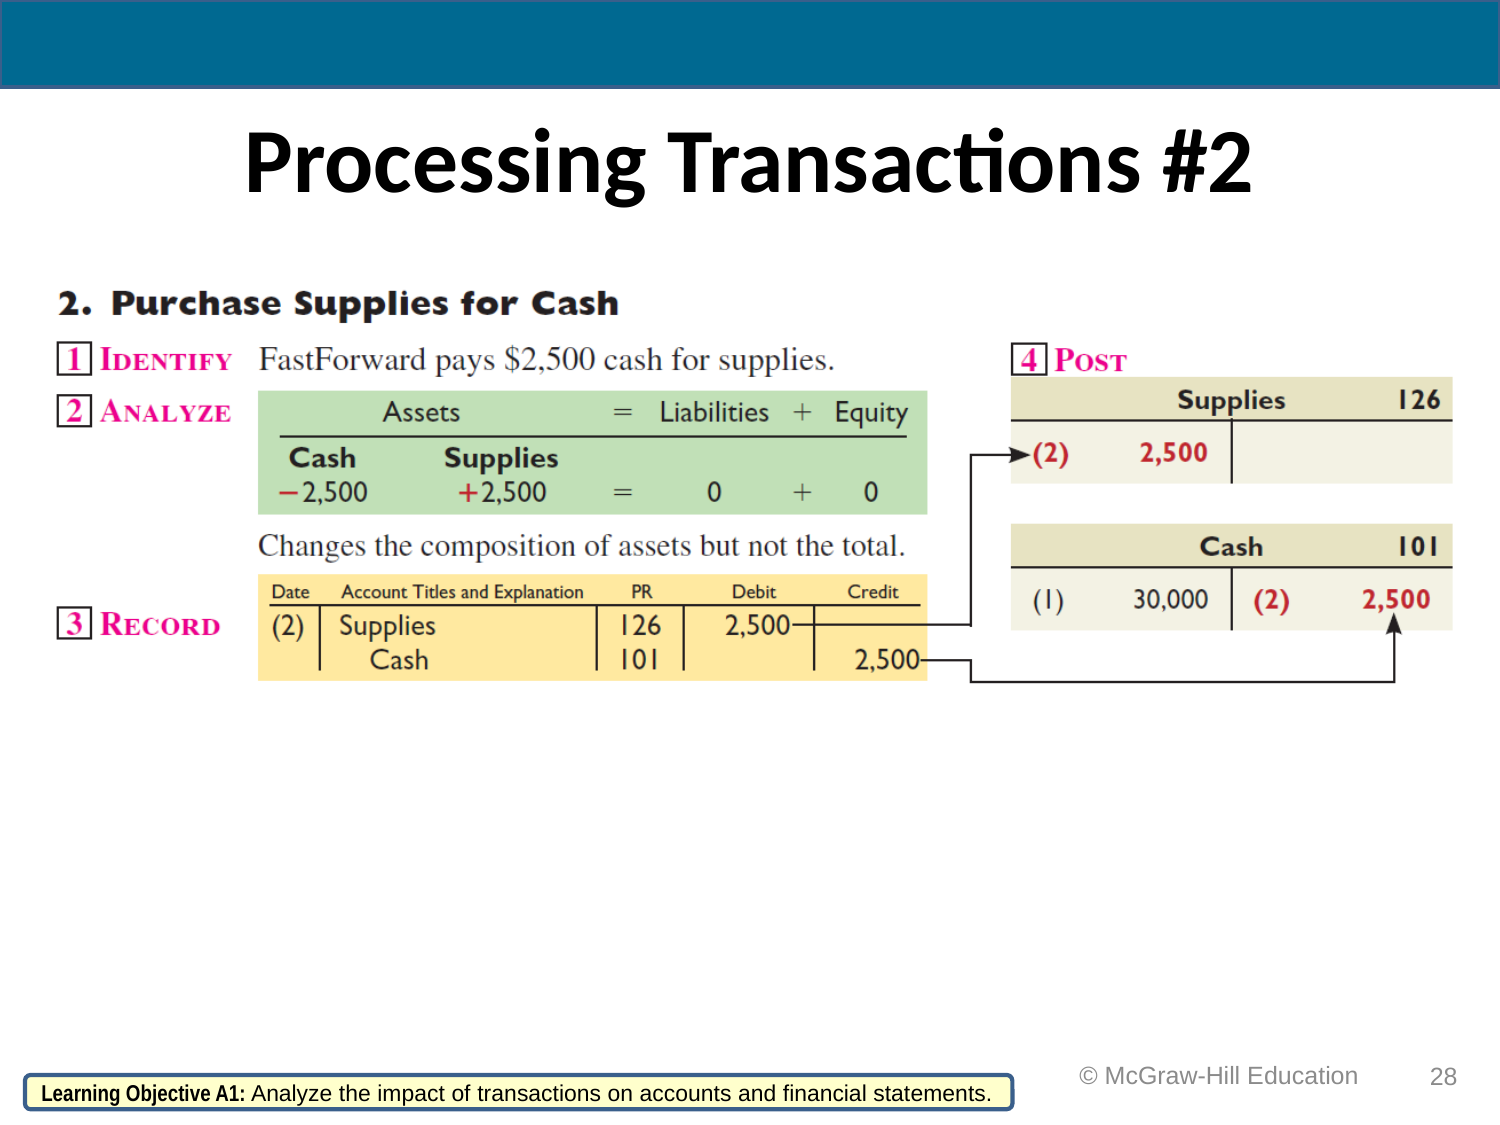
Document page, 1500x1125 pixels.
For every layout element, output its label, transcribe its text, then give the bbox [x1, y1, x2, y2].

slide_number 28 [1405, 1039, 1473, 1112]
title Processing Transactions #2 [75, 89, 1425, 250]
text_box Learning Objective A1: Analyze the impact of transactions on accounts and financial statements. [24, 1074, 1013, 1110]
picture [51, 268, 1479, 697]
text_box [0, 0, 1500, 89]
text_box © McGraw-Hill Education [1057, 1052, 1413, 1090]
